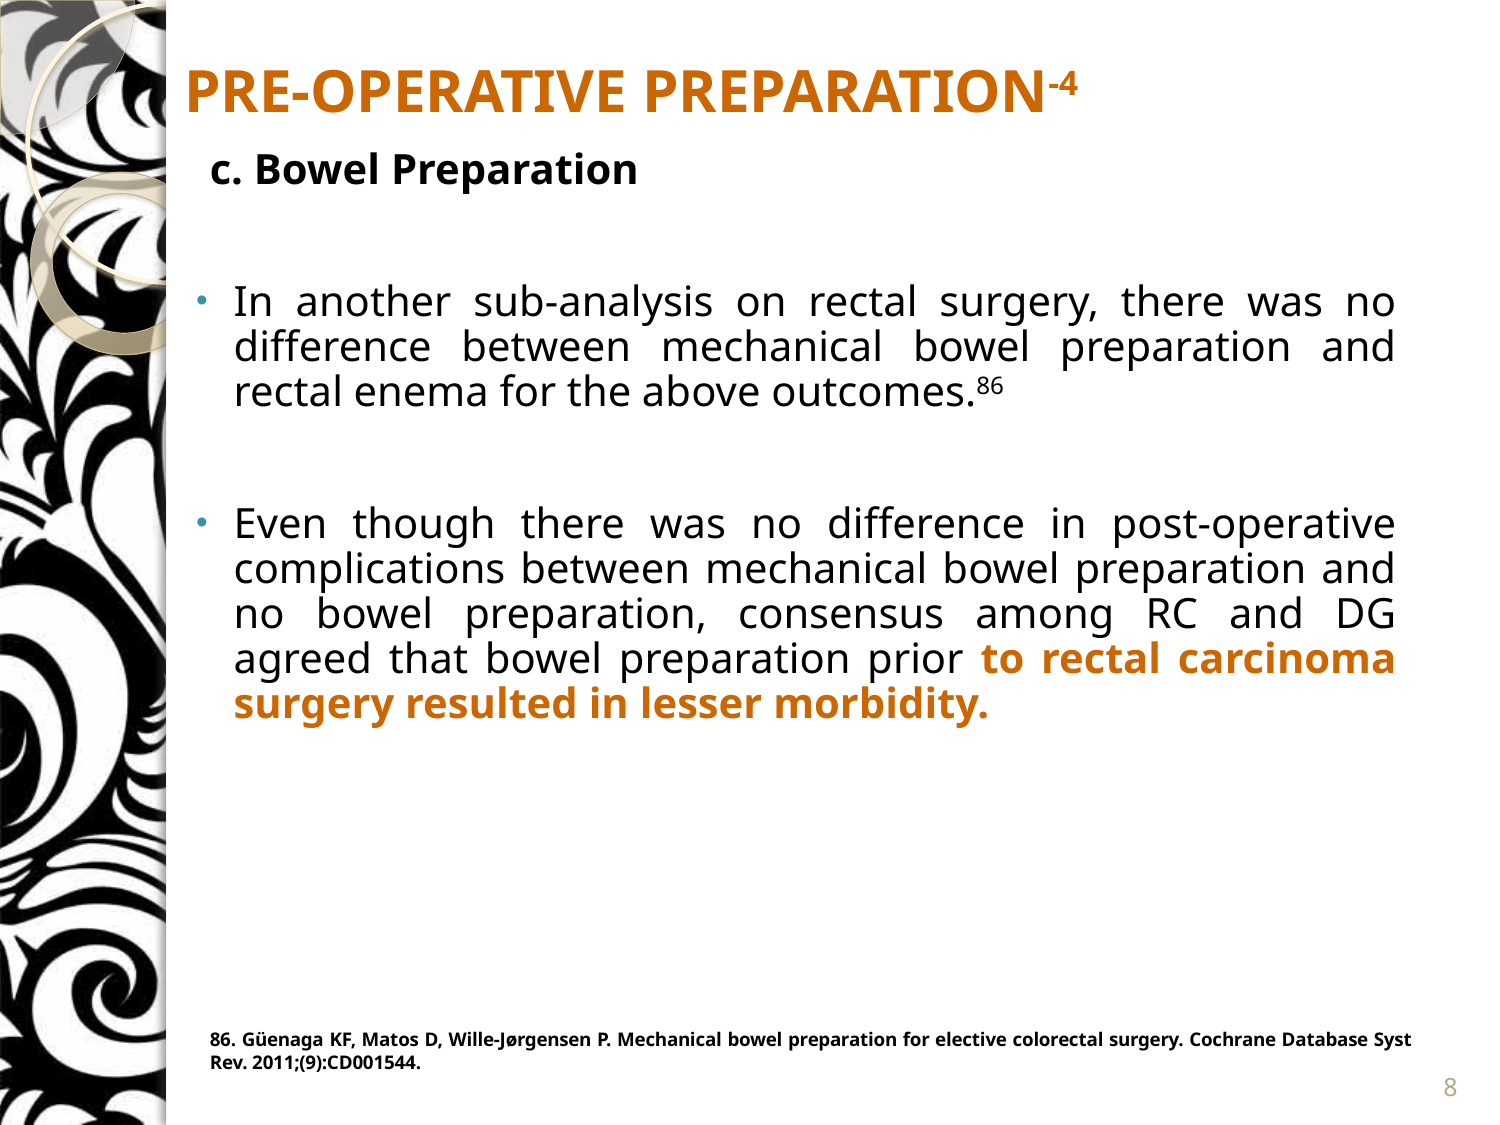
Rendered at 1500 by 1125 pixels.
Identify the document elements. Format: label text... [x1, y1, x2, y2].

slide_number 8 [1413, 1034, 1488, 1113]
picture [136, 0, 164, 4]
picture [32, 13, 160, 207]
text_box 86. Güenaga KF, Matos D, Wille-Jørgensen P. Mechanical bowel preparation for elective colorectal surgery. Cochrane Database Syst Rev. 2011;(9):CD001544. [194, 1020, 1425, 1081]
title PRE-OPERATIVE PREPARATION-4 [169, 0, 1400, 183]
picture [0, 134, 166, 1125]
list c. Bowel Preparation In another sub-analysis on rectal surgery, there was no difference between mechanical bowel preparation and rectal enema for the above outcomes.86 Even though there was no difference in post-operative complications between mechanical bowel preparation and no bowel preparation, consensus among RC and DG agreed that bowel preparation prior to rectal carcinoma surgery resulted in lesser morbidity. [181, 141, 1412, 929]
picture [53, 241, 160, 332]
picture [62, 195, 160, 280]
